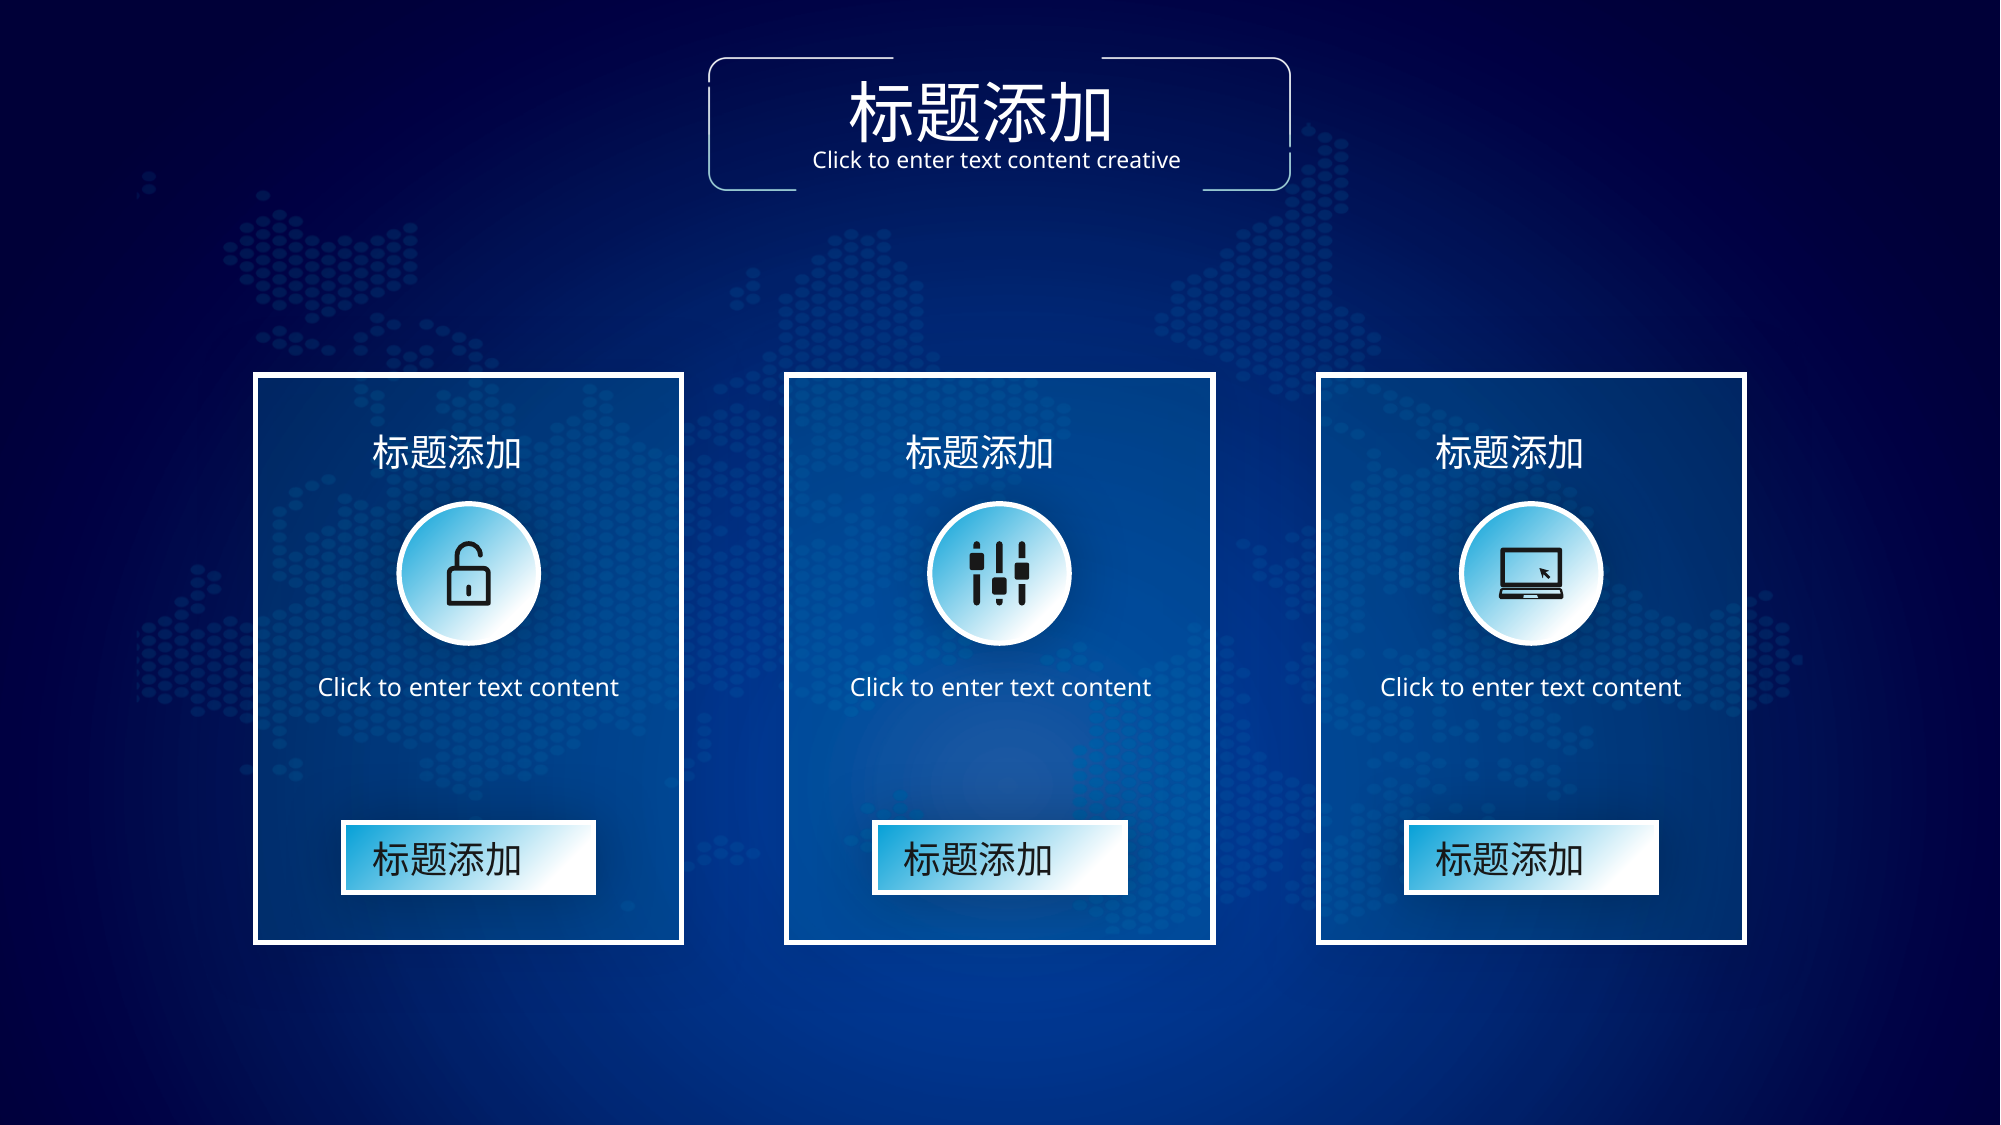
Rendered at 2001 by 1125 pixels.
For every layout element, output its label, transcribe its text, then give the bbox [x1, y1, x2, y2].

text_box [650, 63, 1349, 181]
text_box 标题添加 [357, 828, 580, 889]
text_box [274, 421, 663, 710]
text_box 标题添加 [889, 828, 1111, 889]
text_box [1405, 822, 1657, 894]
text_box [343, 822, 595, 894]
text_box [810, 421, 1192, 710]
text_box [255, 374, 683, 944]
text_box [874, 822, 1126, 894]
picture [0, 0, 2000, 1125]
text_box 标题添加 [1420, 828, 1642, 889]
text_box [786, 374, 1214, 944]
text_box [1317, 374, 1745, 944]
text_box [1341, 421, 1721, 710]
